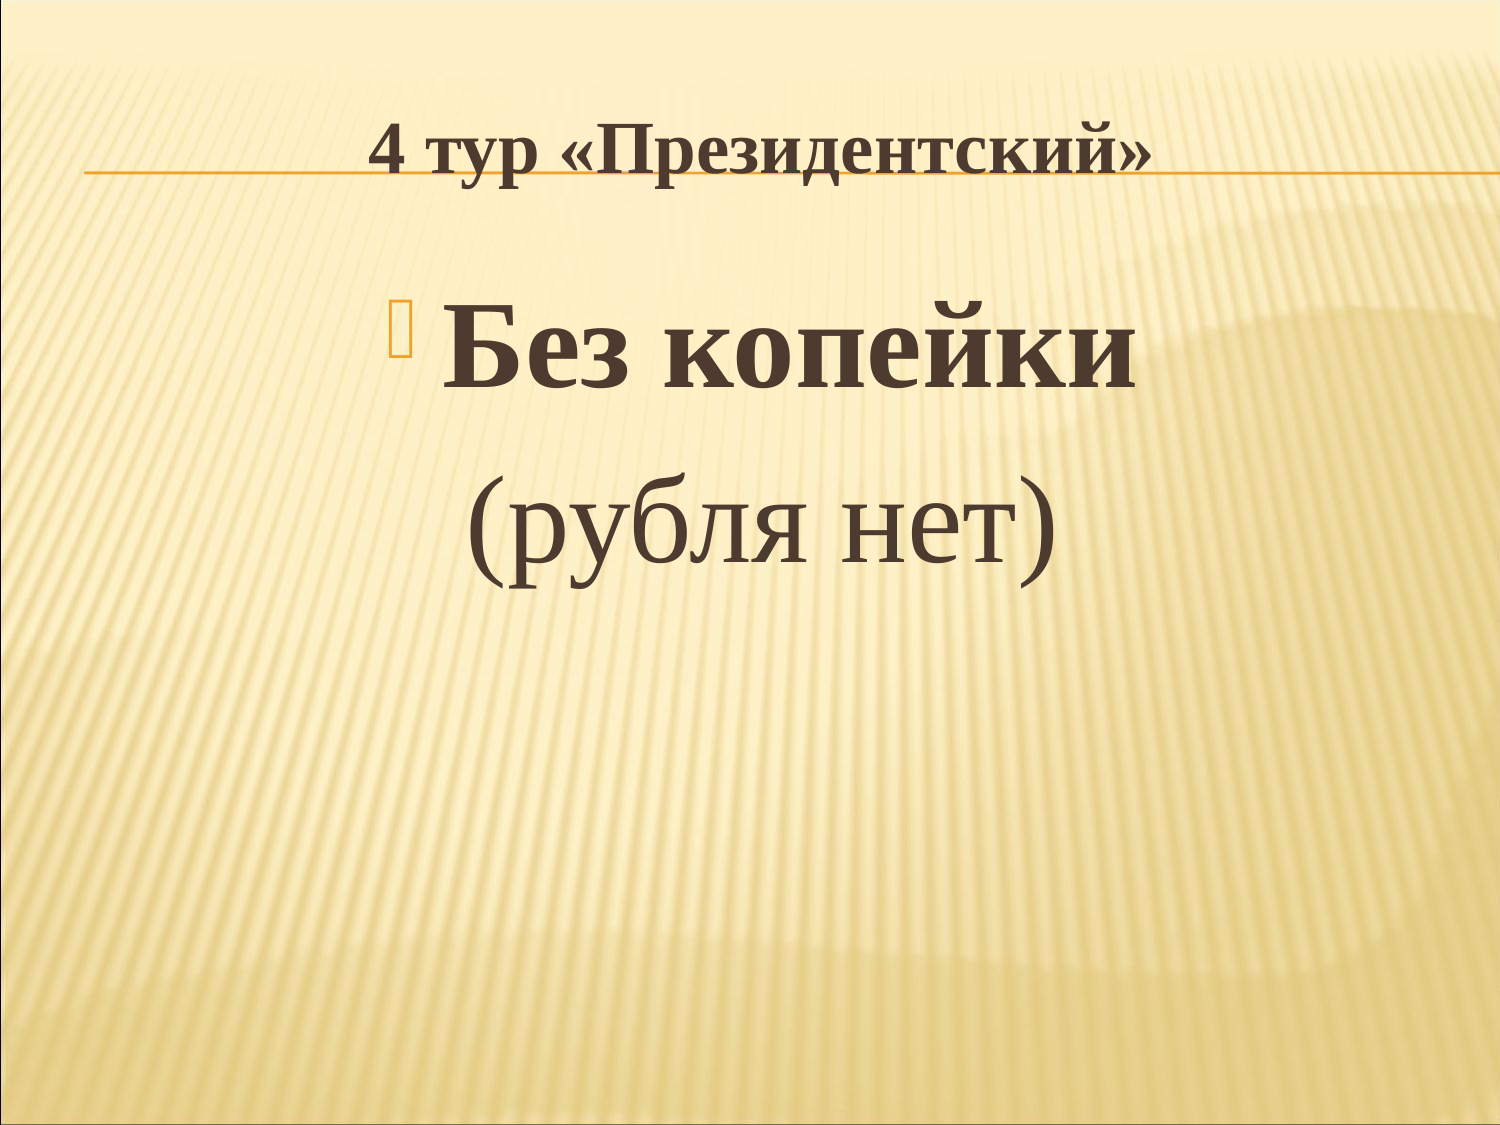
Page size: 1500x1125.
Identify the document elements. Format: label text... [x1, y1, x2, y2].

title 4 тур «Президентский» [50, 75, 1475, 213]
list Без копейки (рубля нет) [50, 254, 1475, 998]
picture [0, 0, 1500, 1125]
